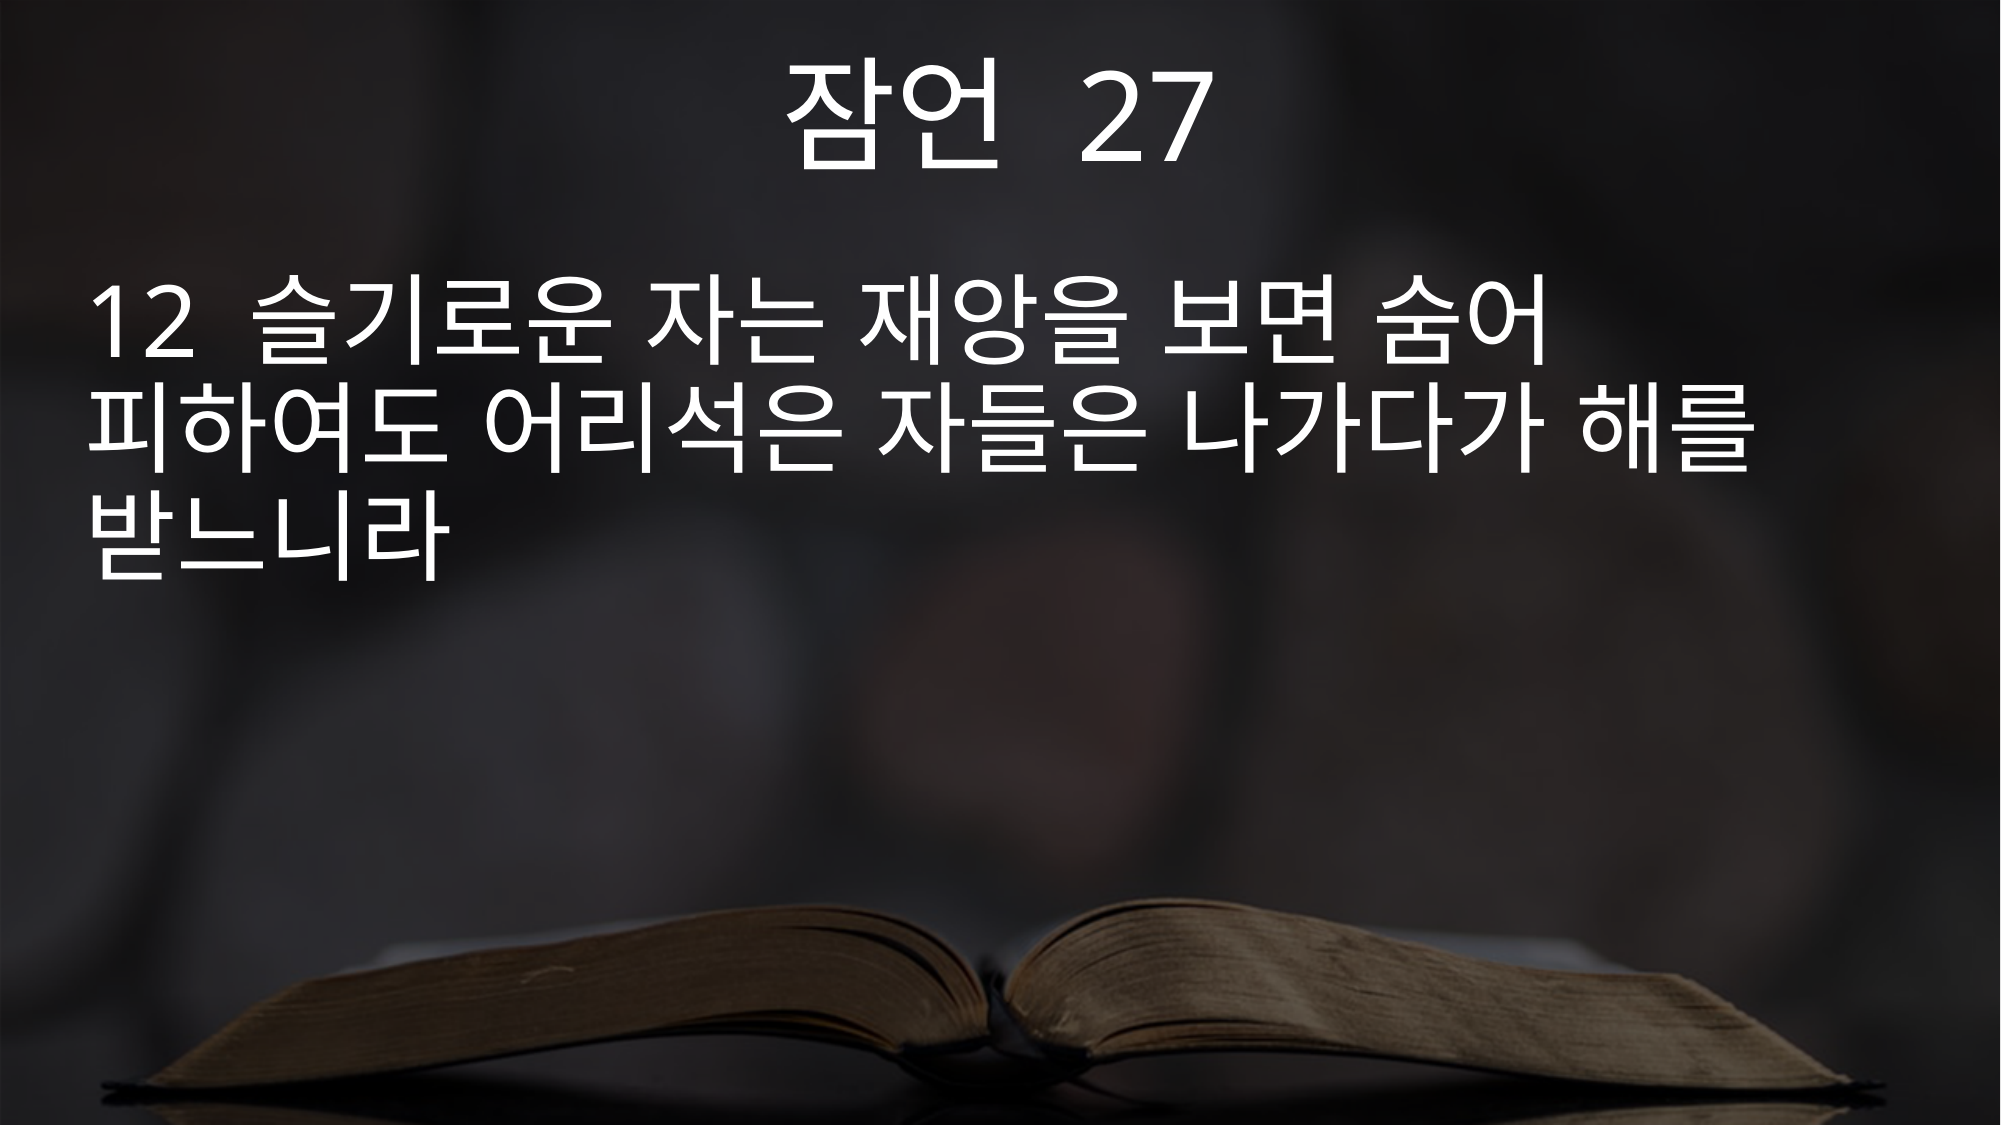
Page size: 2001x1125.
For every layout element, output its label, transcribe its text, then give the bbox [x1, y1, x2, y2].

picture [0, 0, 2001, 1125]
footer 잠언 27 [0, 32, 2000, 192]
list 12 슬기로운 자는 재앙을 보면 숨어 피하여도 어리석은 자들은 나가다가 해를 받느니라 [69, 263, 1953, 423]
